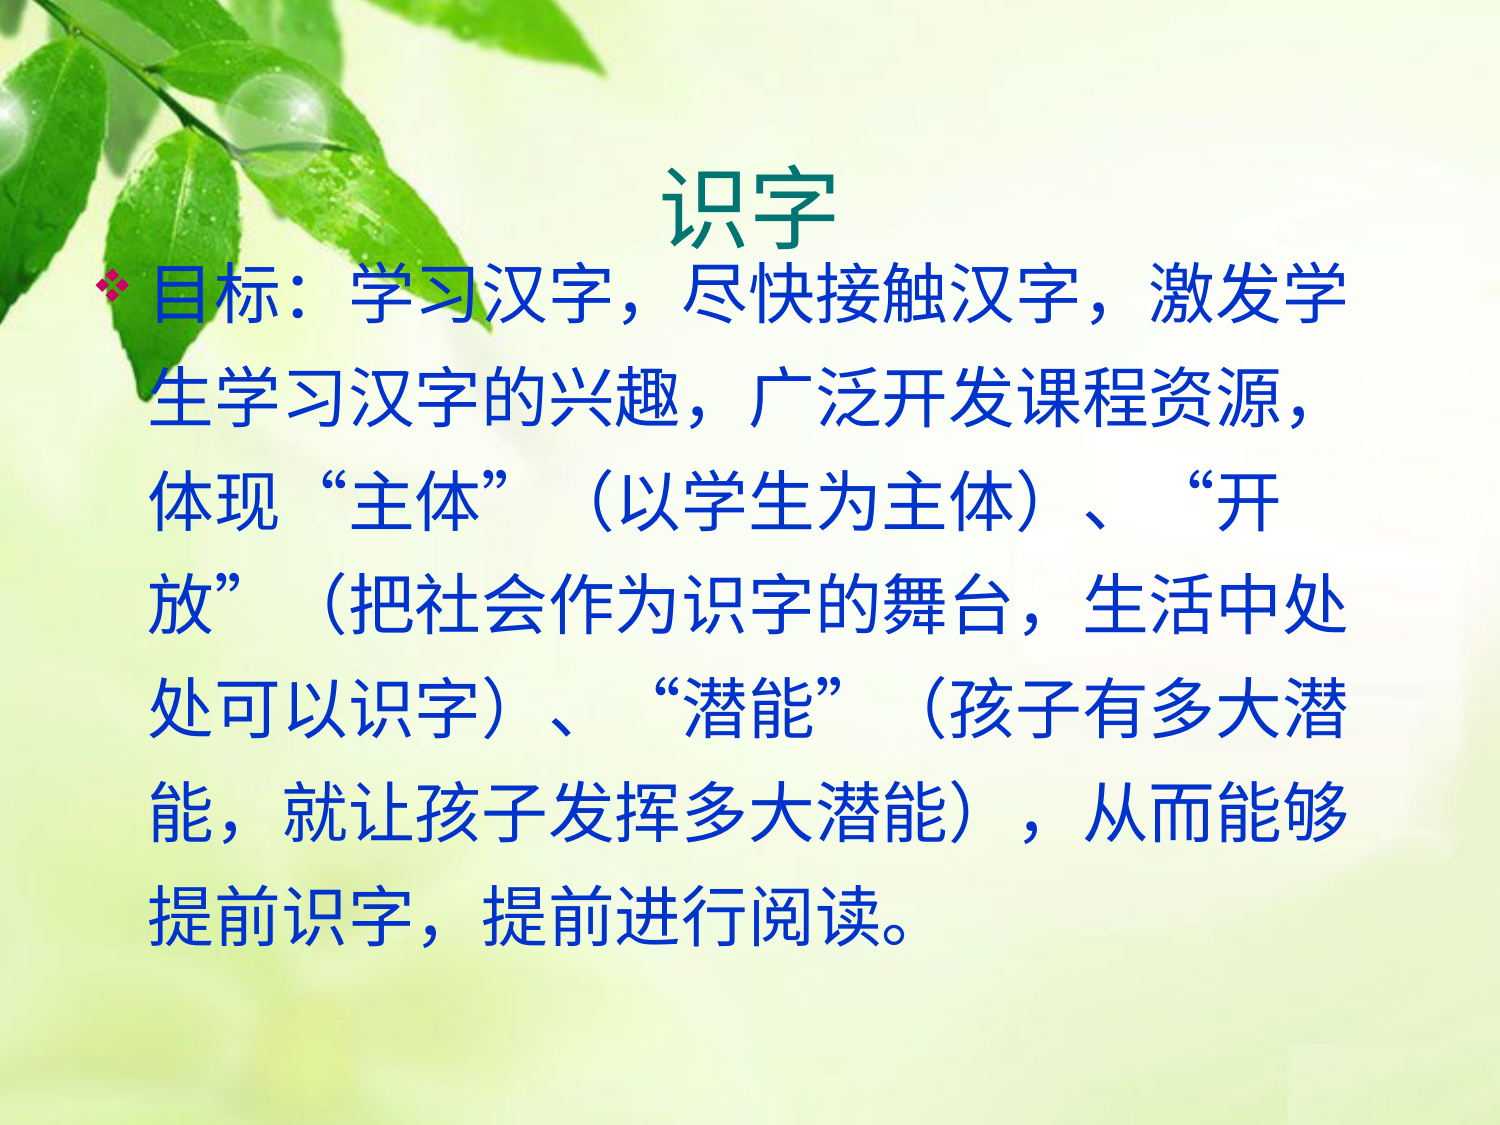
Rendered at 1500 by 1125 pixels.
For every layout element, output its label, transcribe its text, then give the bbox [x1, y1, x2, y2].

title 识字 [49, 112, 1451, 301]
list 目标：学习汉字，尽快接触汉字，激发学生学习汉字的兴趣，广泛开发课程资源，体现“主体”（以学生为主体）、“开放”（把社会作为识字的舞台，生活中处处可以识字）、“潜能”（孩子有多大潜能，就让孩子发挥多大潜能），从而能够提前识字，提前进行阅读。 [76, 219, 1428, 970]
picture [0, 0, 1500, 1125]
